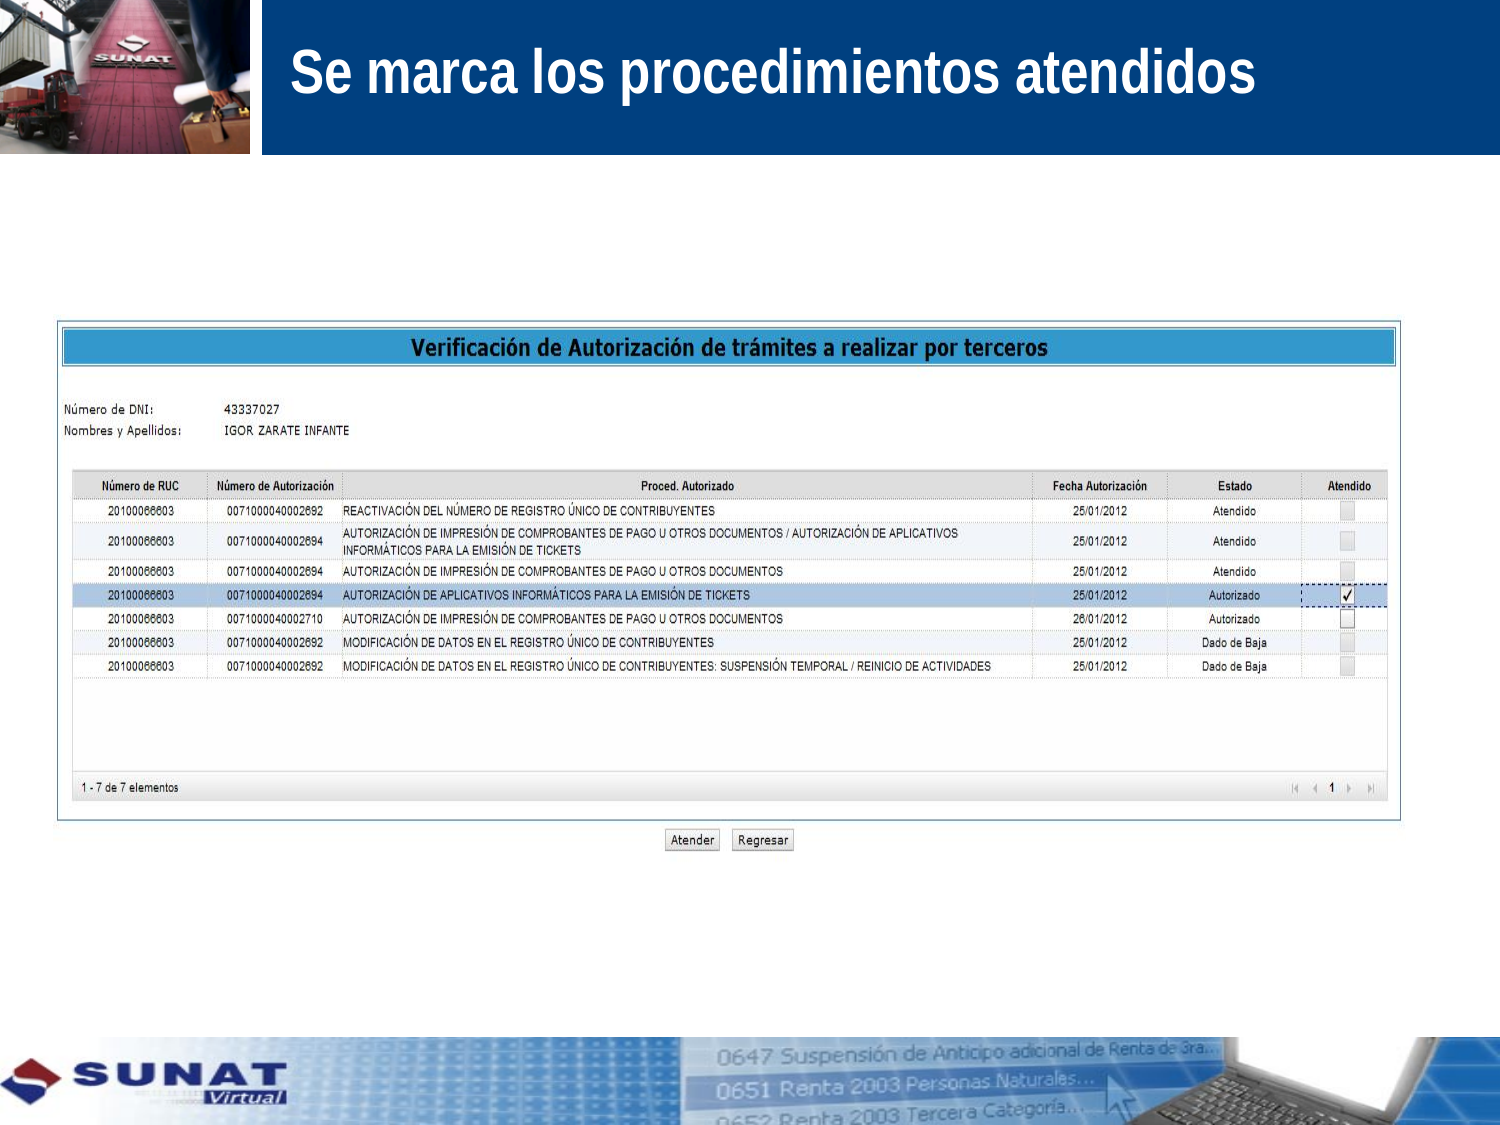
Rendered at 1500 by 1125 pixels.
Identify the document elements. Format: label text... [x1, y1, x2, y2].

picture [262, 0, 1500, 155]
picture [0, 1037, 1500, 1125]
title Se marca los procedimientos atendidos [274, 0, 1500, 138]
picture [0, 0, 250, 154]
picture [52, 314, 1406, 867]
